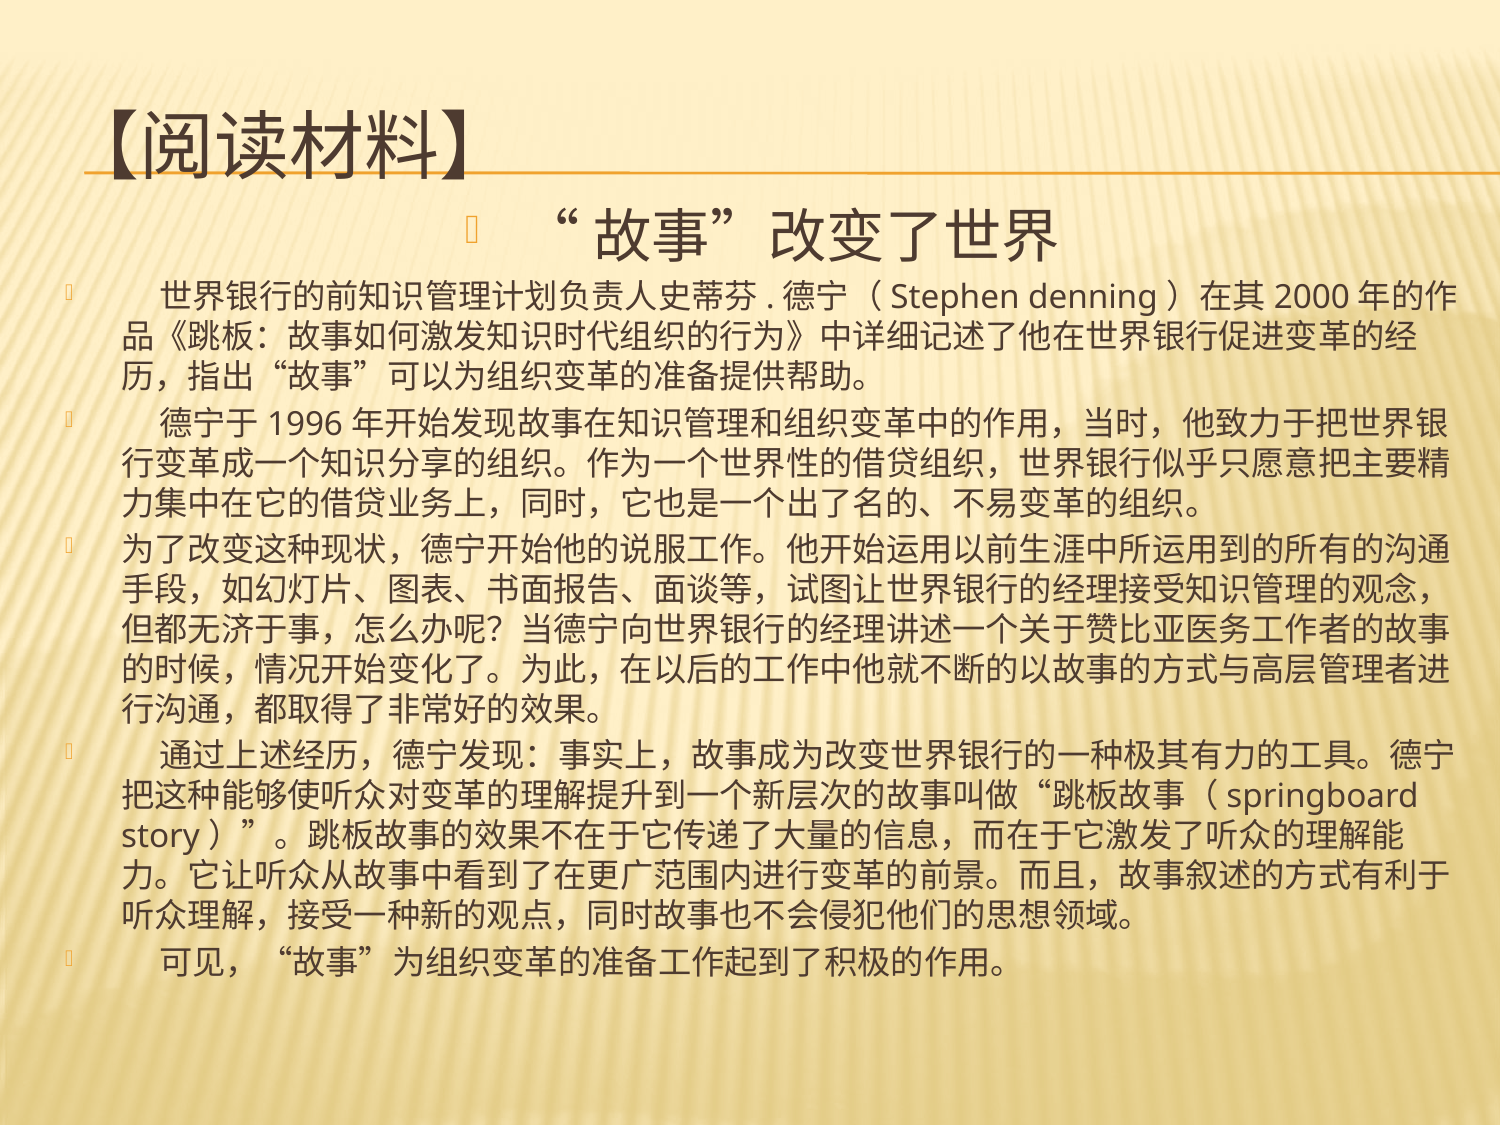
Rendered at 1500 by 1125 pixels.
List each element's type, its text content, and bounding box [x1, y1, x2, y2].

title 【阅读材料】 [50, 75, 1475, 191]
list “故事”改变了世界 世界银行的前知识管理计划负责人史蒂芬.德宁（Stephen denning）在其2000年的作品《跳板：故事如何激发知识时代组织的行为》中详细记述了他在世界银行促进变革的经历，指出“故事”可以为组织变革的准备提供帮助。 德宁于1996年开始发现故事在知识管理和组织变革中的作用，当时，他致力于把世界银行变革成一个知识分享的组织。作为一个世界性的借贷组织，世界银行似乎只愿意把主要精力集中在它的借贷业务上，同时，它也是一个出了名的、不易变革的组织。 为了改变这种现状，德宁开始他的说服工作。他开始运用以前生涯中所运用到的所有的沟通手段，如幻灯片、图表、书面报告、面谈等，试图让世界银行的经理接受知识管理的观念，但都无济于事，怎么办呢？当德宁向世界银行的经理讲述一个关于赞比亚医务工作者的故事的时候，情况开始变化了。为此，在以后的工作中他就不断的以故事的方式与高层管理者进行沟通，都取得了非常好的效果。 通过上述经历，德宁发现：事实上，故事成为改变世界银行的一种极其有力的工具。德宁把这种能够使听众对变革的理解提升到一个新层次的故事叫做“跳板故事（springboard story）”。跳板故事的效果不在于它传递了大量的信息，而在于它激发了听众的理解能力。它让听众从故事中看到了在更广范围内进行变革的前景。而且，故事叙述的方式有利于听众理解，接受一种新的观点，同时故事也不会侵犯他们的思想领域。 可见，“故事”为组织变革的准备工作起到了积极的作用。 [49, 191, 1476, 1051]
